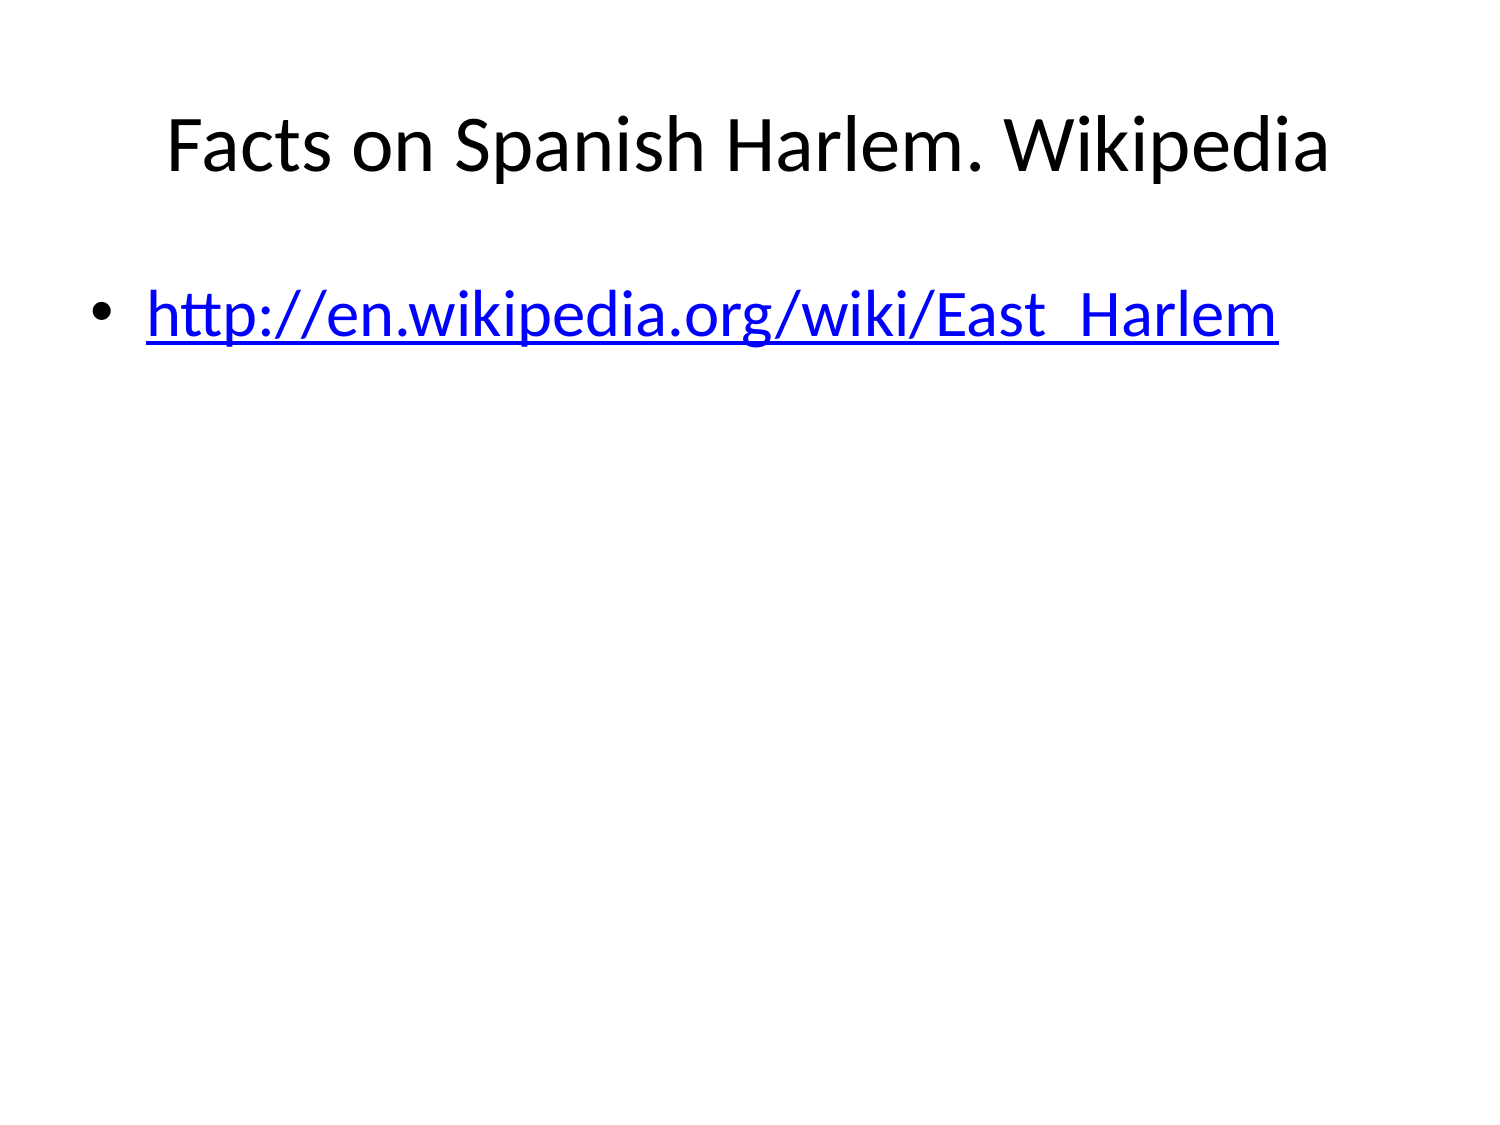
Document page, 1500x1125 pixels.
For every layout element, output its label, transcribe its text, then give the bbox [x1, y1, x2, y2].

title Facts on Spanish Harlem. Wikipedia [75, 45, 1425, 233]
list http://en.wikipedia.org/wiki/East_Harlem [75, 262, 1425, 1005]
